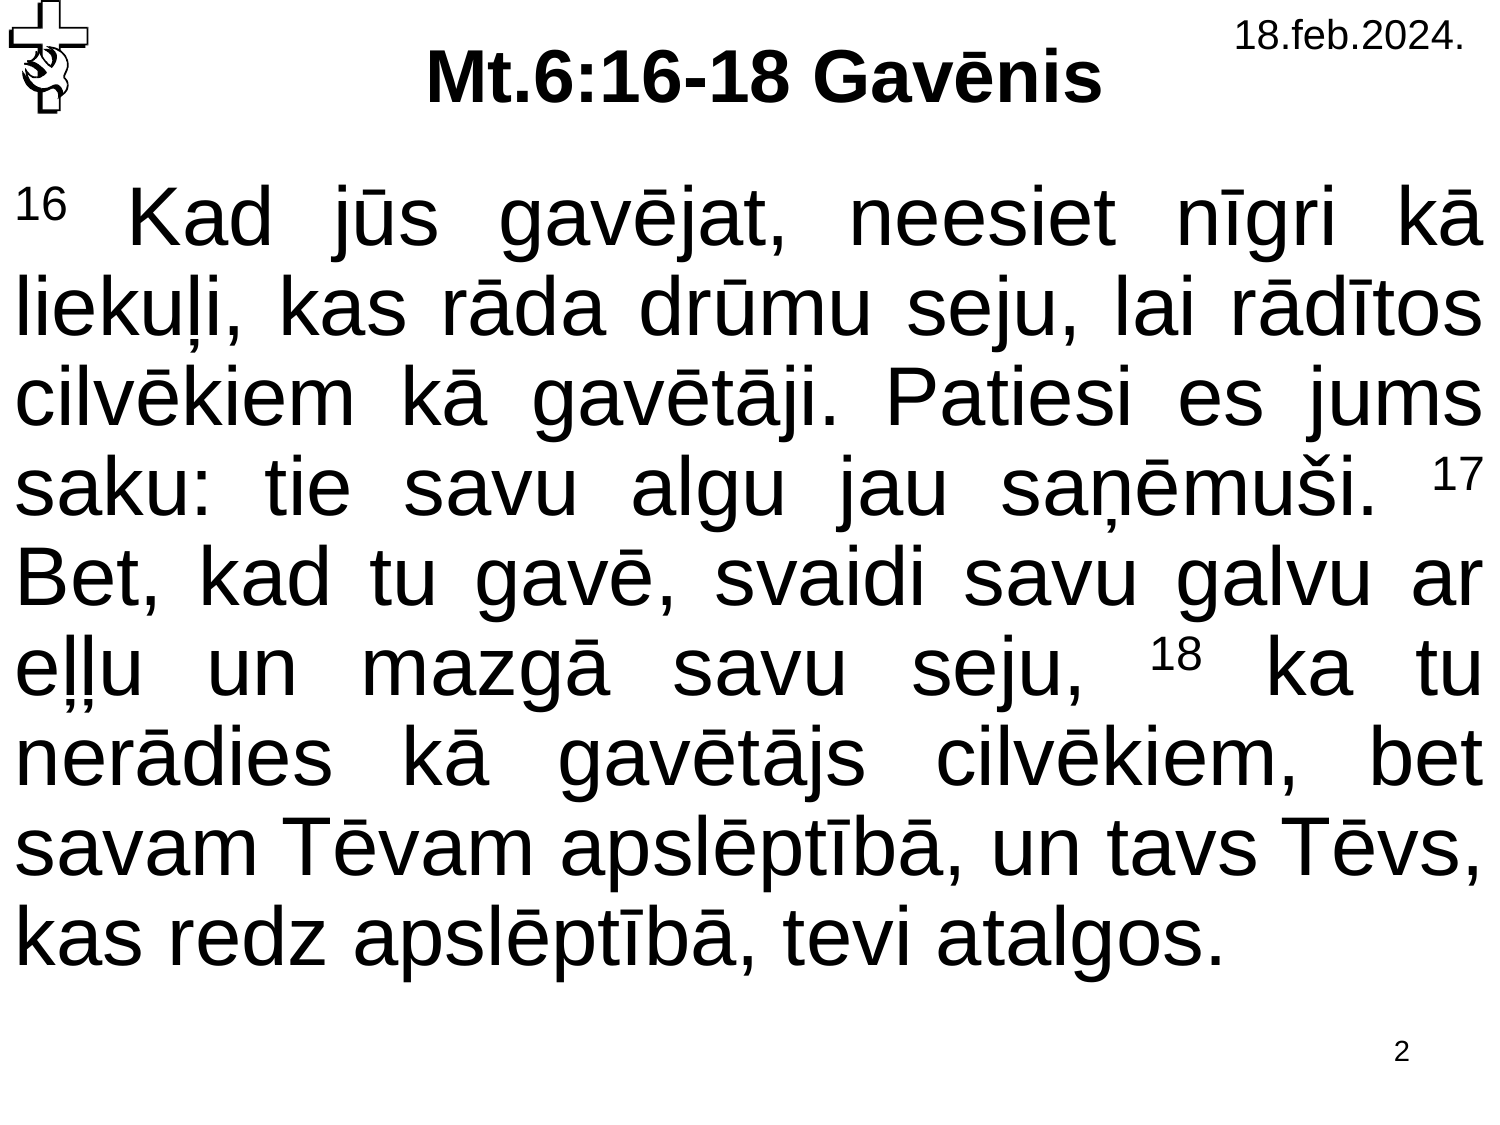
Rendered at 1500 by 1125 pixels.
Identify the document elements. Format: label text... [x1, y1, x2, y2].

text_box 16 Kad jūs gavējat, neesiet nīgri kā liekuļi, kas rāda drūmu seju, lai rādītos cilvēkiem kā gavētāji. Patiesi es jums saku: tie savu algu jau saņēmuši. 17 Bet, kad tu gavē, svaidi savu galvu ar eļļu un mazgā savu seju, 18 ka tu nerādies kā gavētājs cilvēkiem, bet savam Tēvam apslēptībā, un tavs Tēvs, kas redz apslēptībā, tevi atalgos. [0, 166, 1500, 991]
title Mt.6:16-18 Gavēnis [29, 0, 1500, 162]
slide_number 2 [1074, 1024, 1426, 1103]
text_box 18.feb.2024. [1218, 0, 1500, 65]
picture [8, 0, 89, 114]
